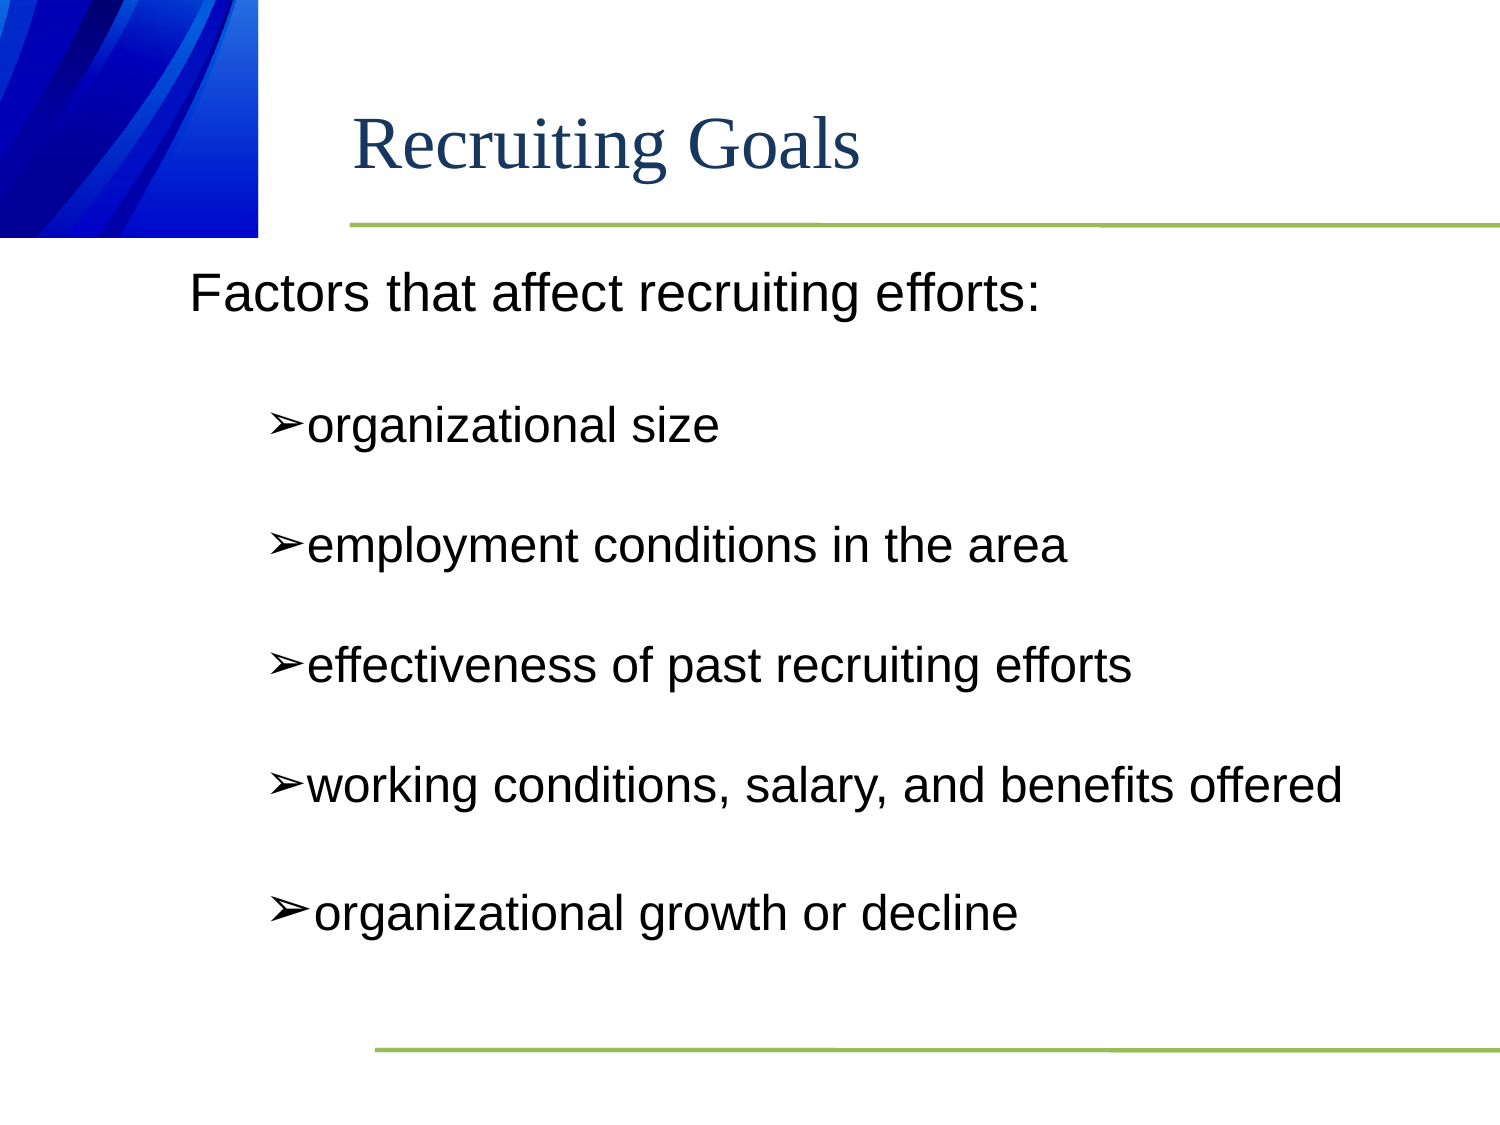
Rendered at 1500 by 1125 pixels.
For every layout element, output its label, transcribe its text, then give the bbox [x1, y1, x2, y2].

picture [0, 0, 259, 238]
text_box Factors that affect recruiting efforts: organizational size employment conditions in the area effectiveness of past recruiting efforts working conditions, salary, and benefits offered organizational growth or decline [174, 249, 1388, 950]
title Recruiting Goals [337, 45, 1425, 233]
